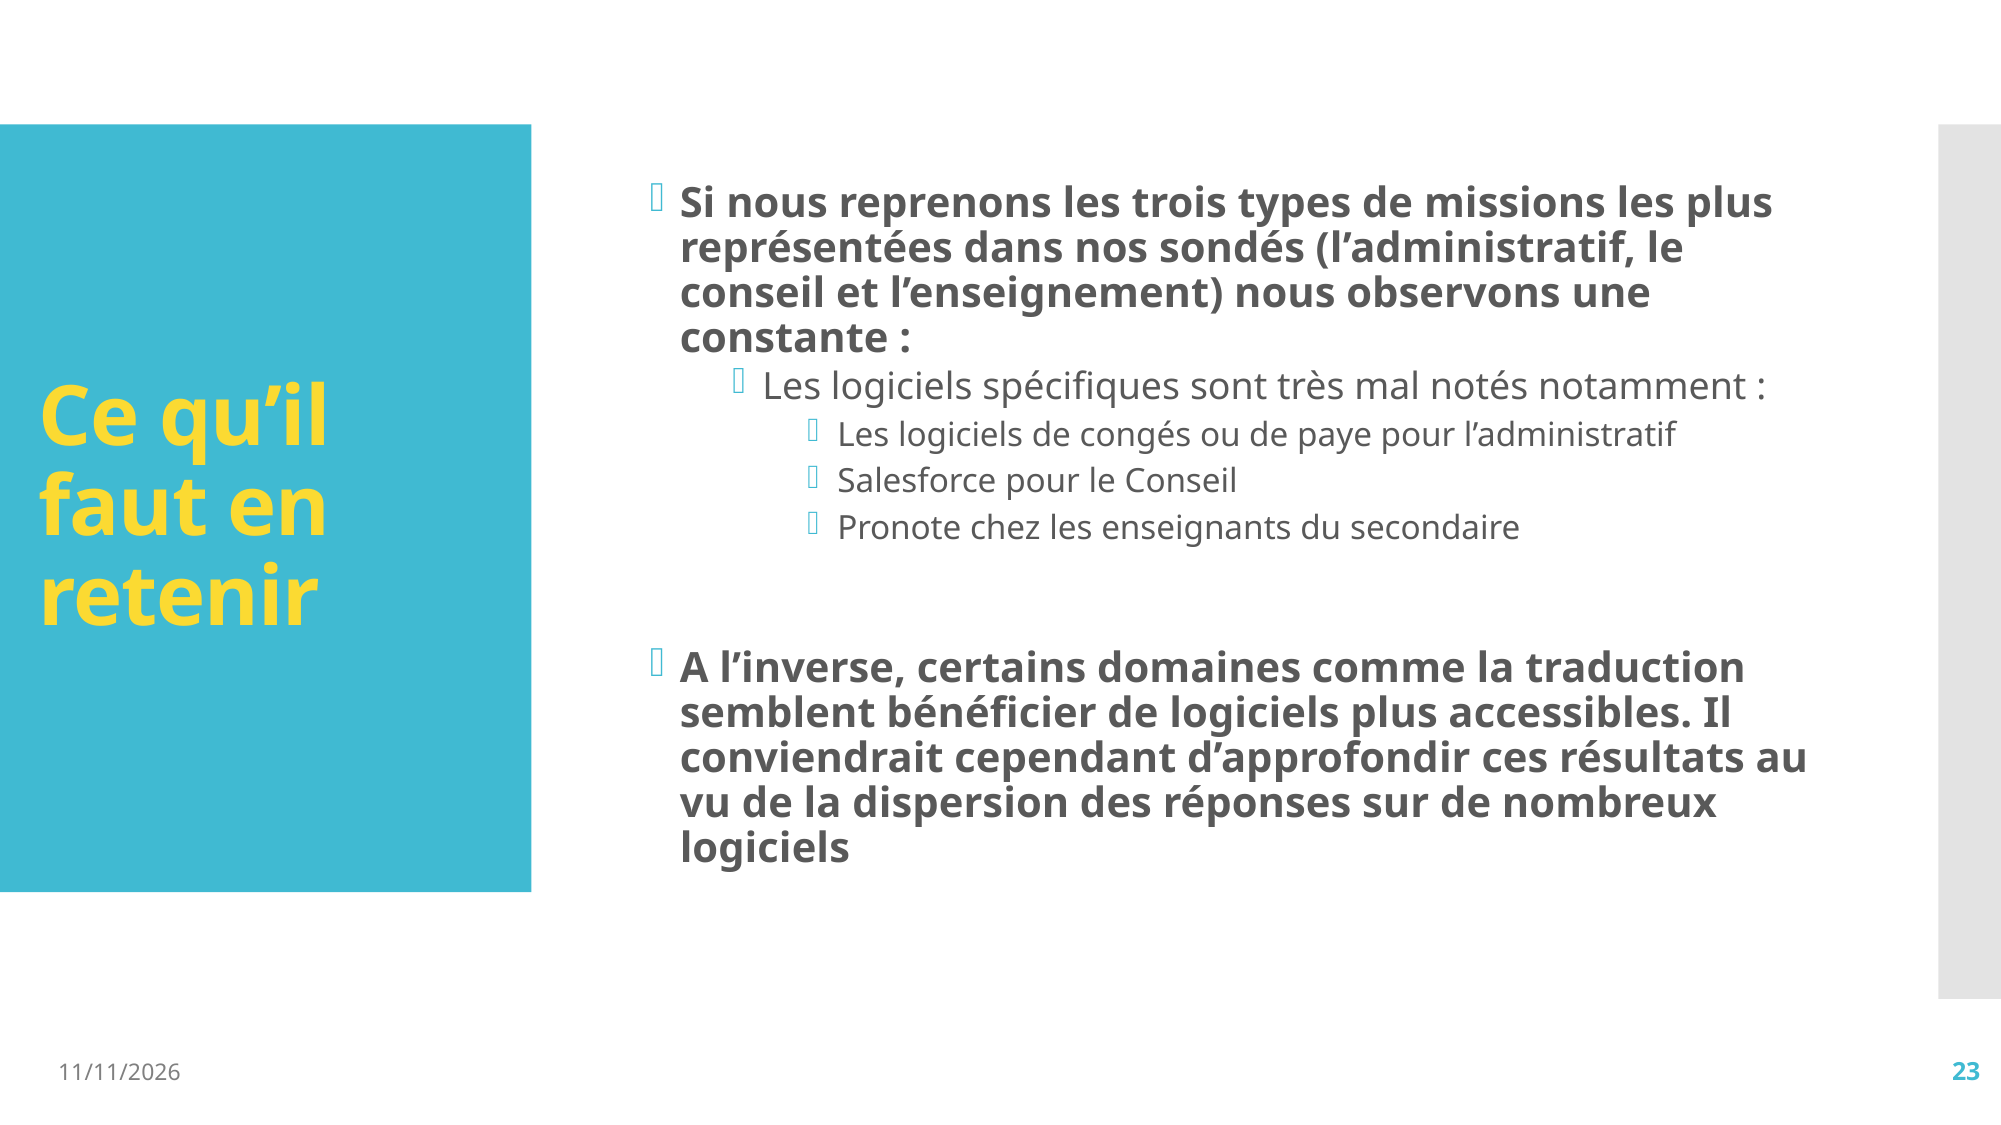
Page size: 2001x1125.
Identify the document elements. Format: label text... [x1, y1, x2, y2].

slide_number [43, 1042, 493, 1103]
slide_number 23 [1744, 1042, 1996, 1103]
list Si nous reprenons les trois types de missions les plus représentées dans nos sondés (l’administratif, le conseil et l’enseignement) nous observons une constante : Les logiciels spécifiques sont très mal notés notamment : Les logiciels de congés ou de paye pour l’administratif Salesforce pour le Conseil Pronote chez les enseignants du secondaire A l’inverse, certains domaines comme la traduction semblent bénéficier de logiciels plus accessibles. Il conviendrait cependant d’approfondir ces résultats au vu de la dispersion des réponses sur de nombreux logiciels [634, 141, 1835, 982]
title Ce qu’il faut en retenir [23, 130, 508, 886]
